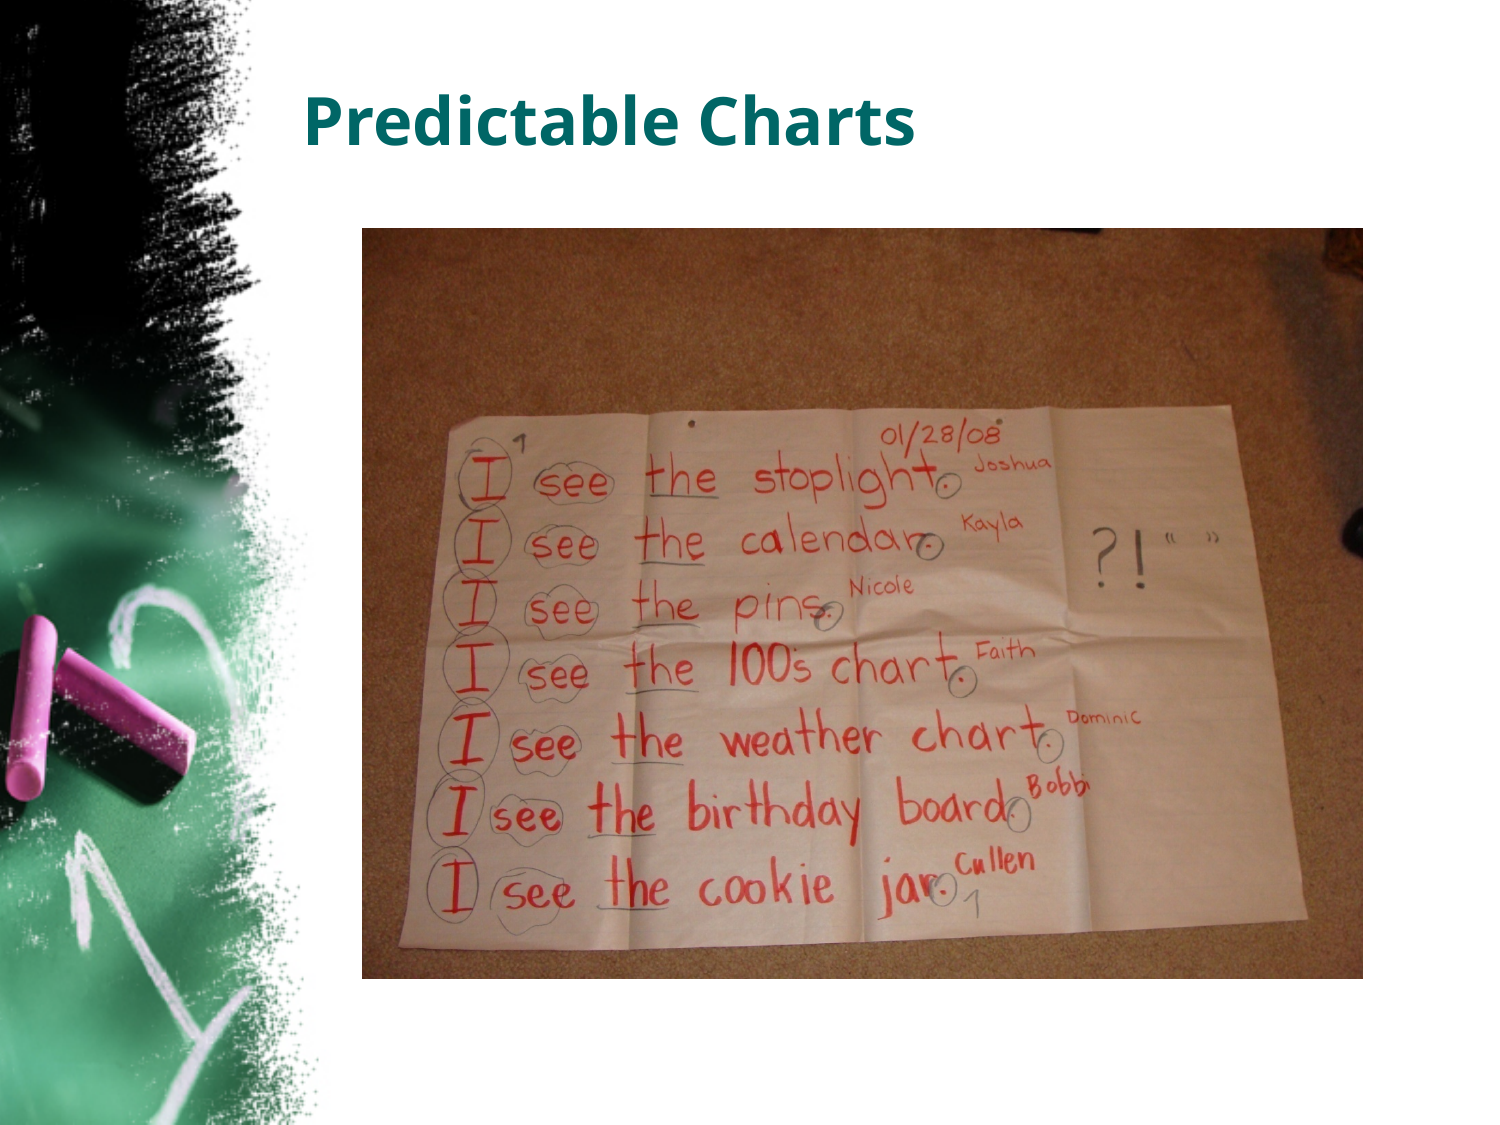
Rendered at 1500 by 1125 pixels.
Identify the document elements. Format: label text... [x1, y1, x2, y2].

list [362, 228, 1363, 980]
title Predictable Charts [287, 50, 1438, 188]
picture [0, 0, 1500, 1125]
